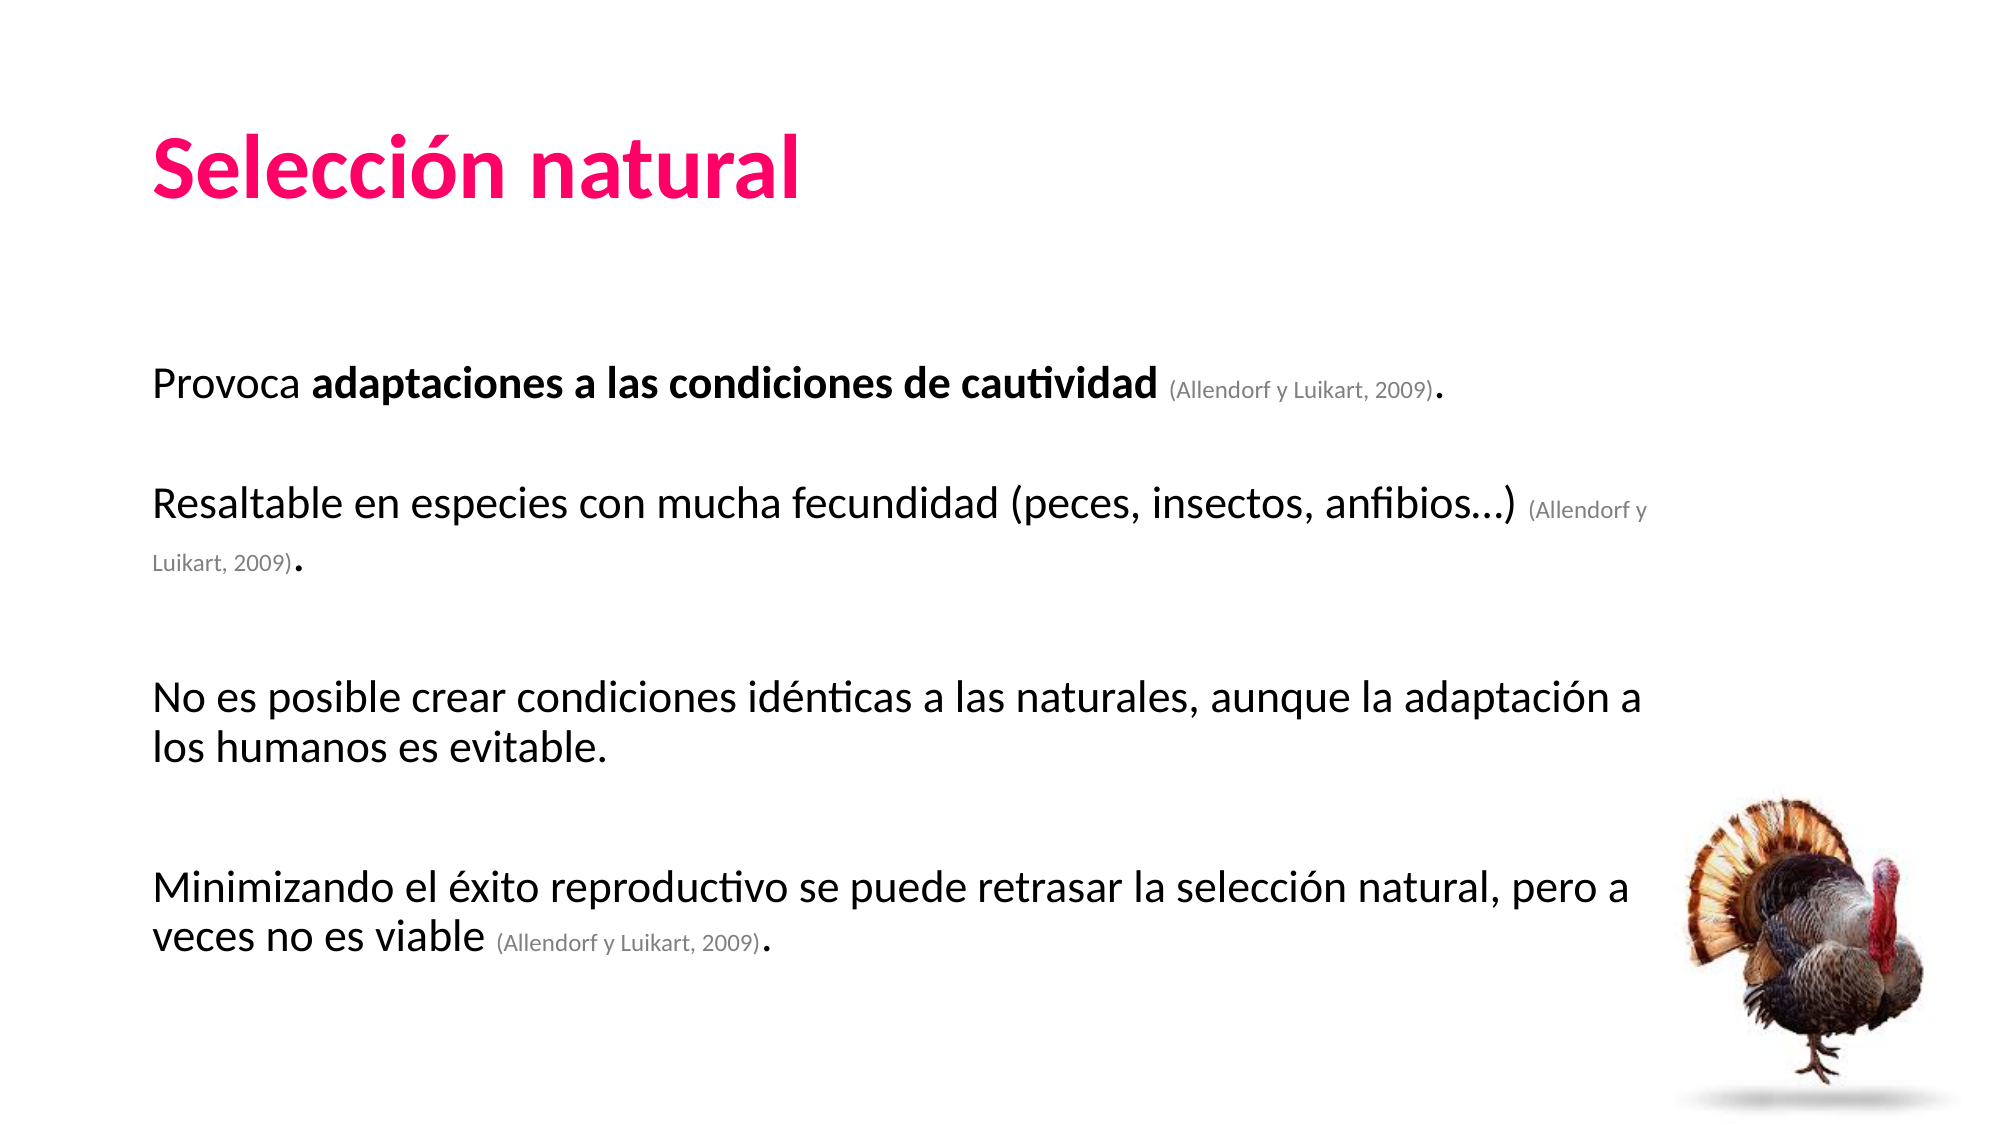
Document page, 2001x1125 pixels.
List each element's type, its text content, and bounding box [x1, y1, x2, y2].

list Provoca adaptaciones a las condiciones de cautividad (Allendorf y Luikart, 2009). Resaltable en especies con mucha fecundidad (peces, insectos, anfibios…) (Allendorf y Luikart, 2009). No es posible crear condiciones idénticas a las naturales, aunque la adaptación a los humanos es evitable. Minimizando el éxito reproductivo se puede retrasar la selección natural, pero a veces no es viable (Allendorf y Luikart, 2009). [137, 351, 1702, 1066]
picture [1635, 773, 1988, 1125]
title Selección natural [137, 59, 1863, 278]
